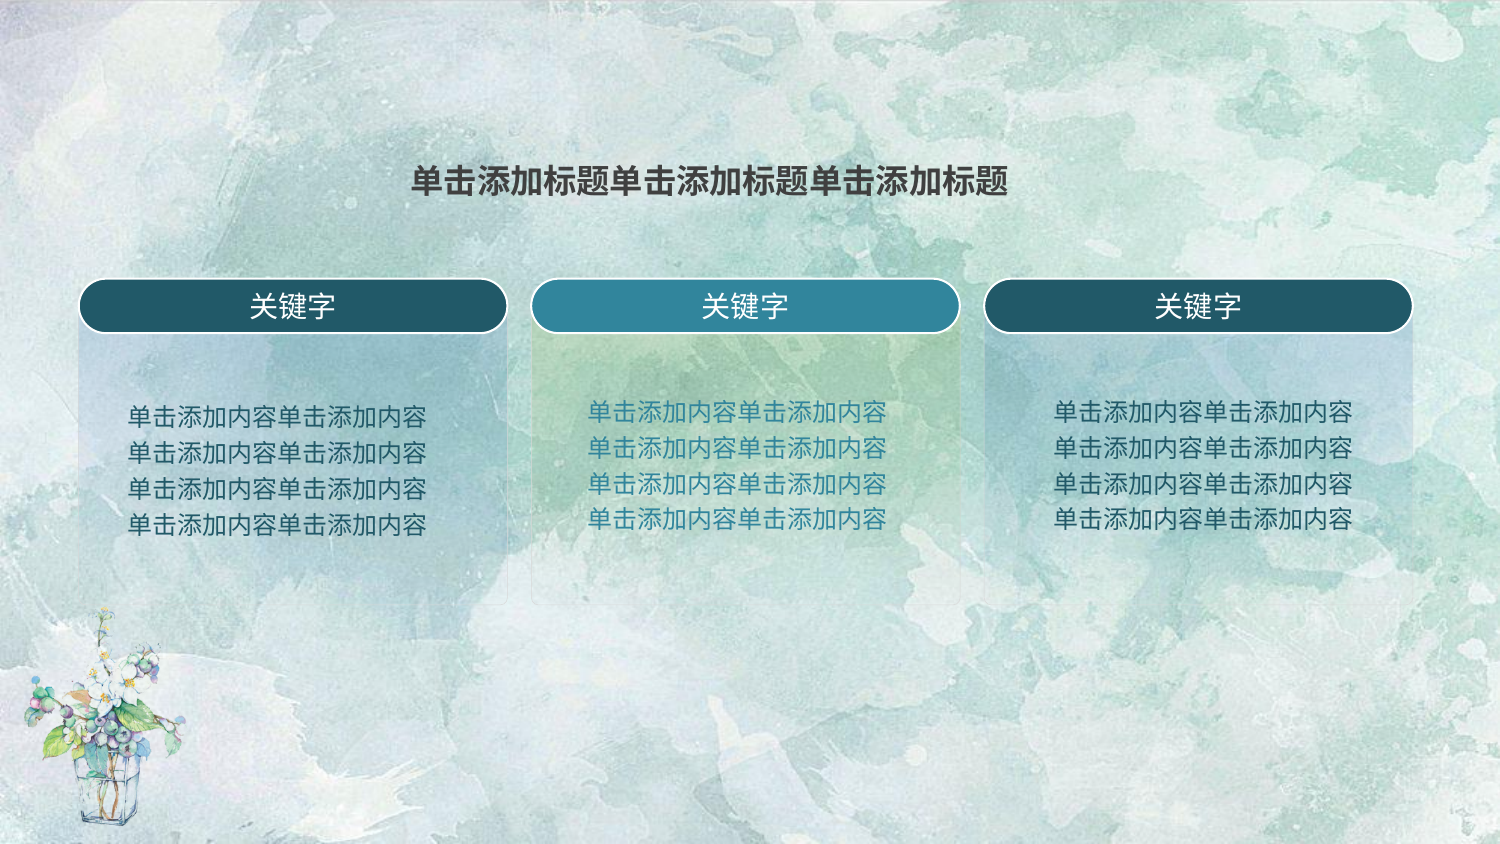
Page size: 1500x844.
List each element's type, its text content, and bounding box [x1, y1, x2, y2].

text_box 单击添加标题单击添加标题单击添加标题 [395, 152, 1110, 198]
picture [0, 0, 1500, 844]
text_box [983, 278, 1414, 606]
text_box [530, 278, 961, 606]
text_box [319, 99, 1172, 251]
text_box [78, 278, 508, 606]
